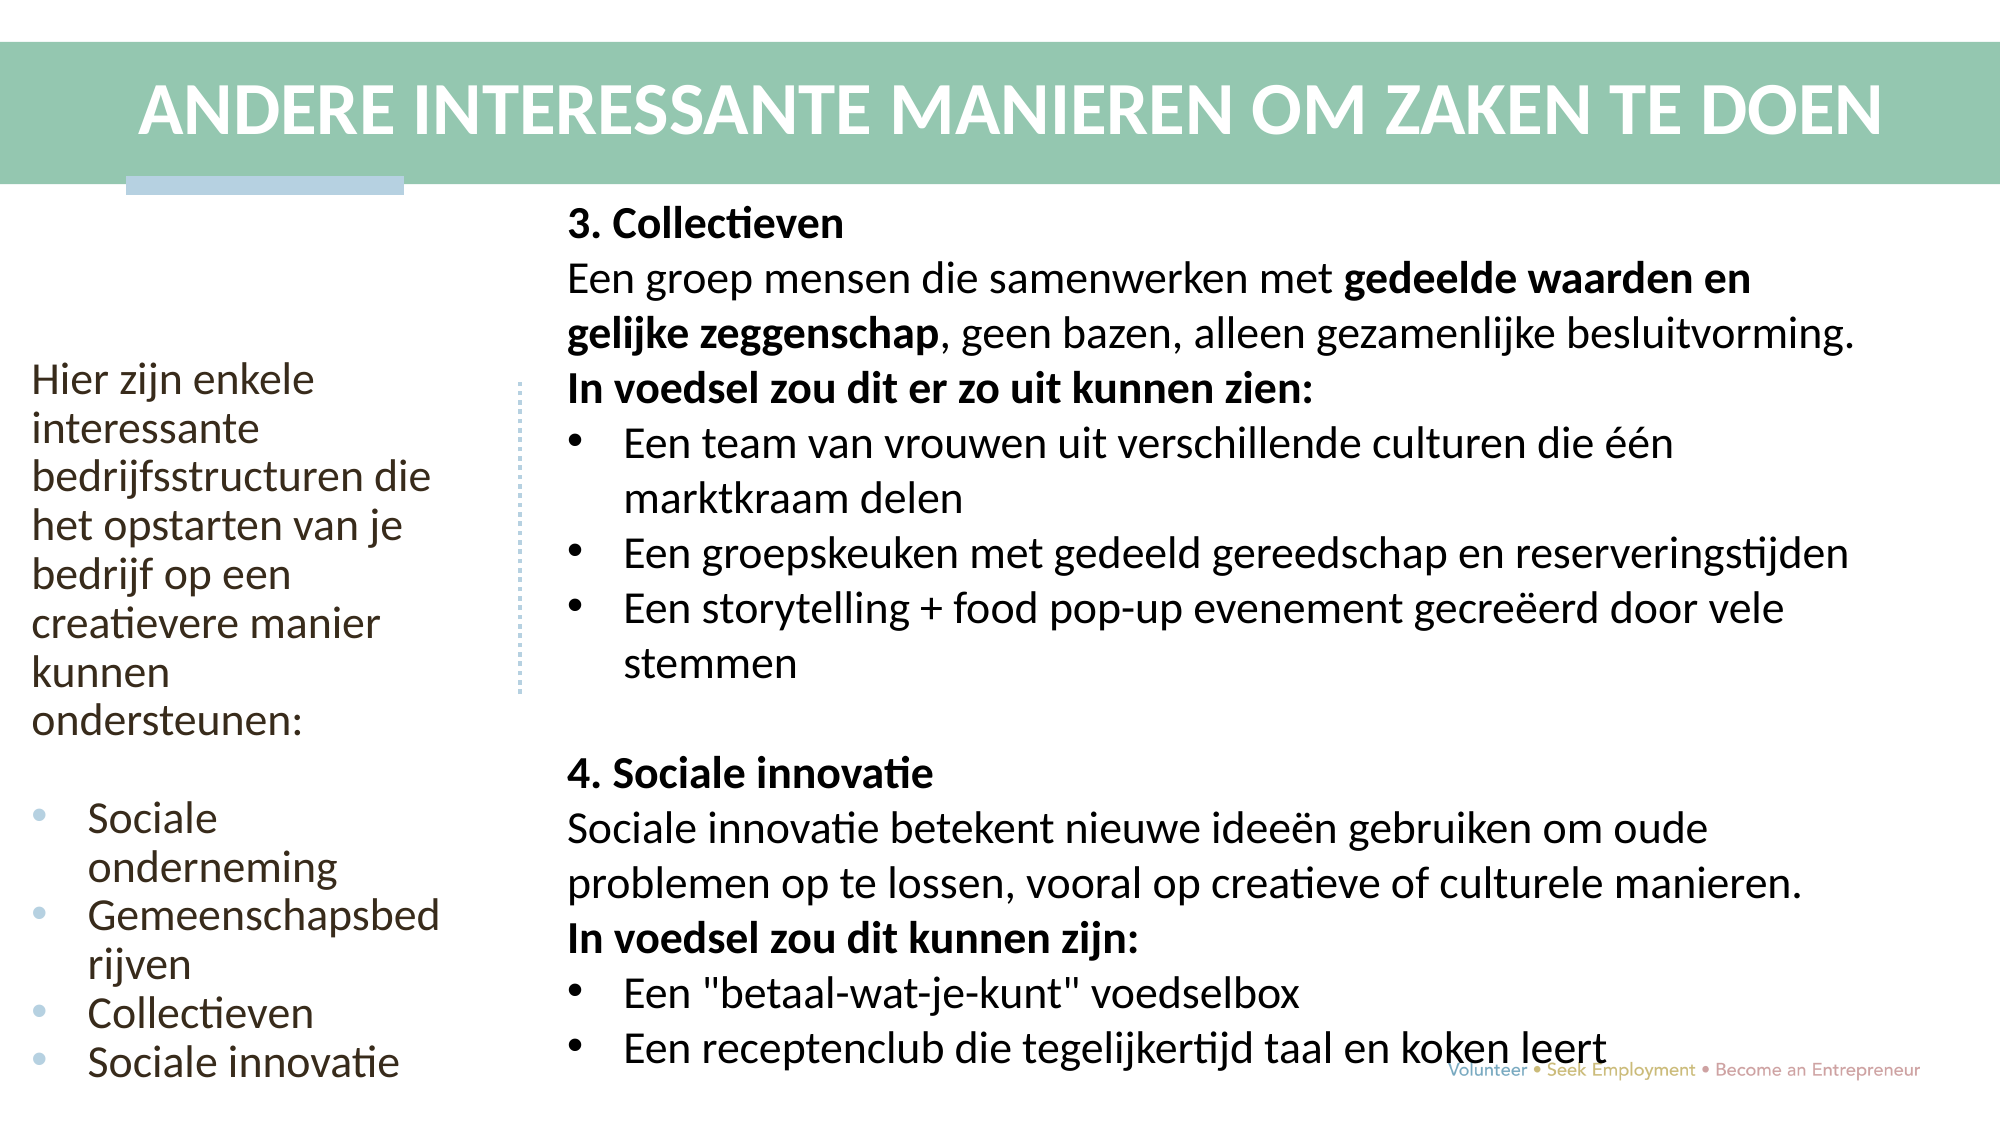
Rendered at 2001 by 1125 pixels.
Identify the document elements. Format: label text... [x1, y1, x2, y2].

list ANDERE INTERESSANTE MANIEREN OM ZAKEN TE DOEN [123, 51, 1913, 170]
picture [1887, 1046, 1971, 1103]
text_box Hier zijn enkele interessante bedrijfsstructuren die het opstarten van je bedrijf op een creatievere manier kunnen ondersteunen: Sociale onderneming Gemeenschapsbedrijven Collectieven Sociale innovatie [16, 347, 466, 599]
text_box 3. Collectieven Een groep mensen die samenwerken met gedeelde waarden en gelijke zeggenschap, geen bazen, alleen gezamenlijke besluitvorming. In voedsel zou dit er zo uit kunnen zien: Een team van vrouwen uit verschillende culturen die één marktkraam delen Een groepskeuken met gedeeld gereedschap en reserveringstijden Een storytelling + food pop-up evenement gecreëerd door vele stemmen 4. Sociale innovatie Sociale innovatie betekent nieuwe ideeën gebruiken om oude problemen op te lossen, vooral op creatieve of culturele manieren. In voedsel zou dit kunnen zijn: Een "betaal-wat-je-kunt" voedselbox Een receptenclub die tegelijkertijd taal en koken leert [552, 185, 1887, 1125]
text_box [0, 599, 552, 1125]
